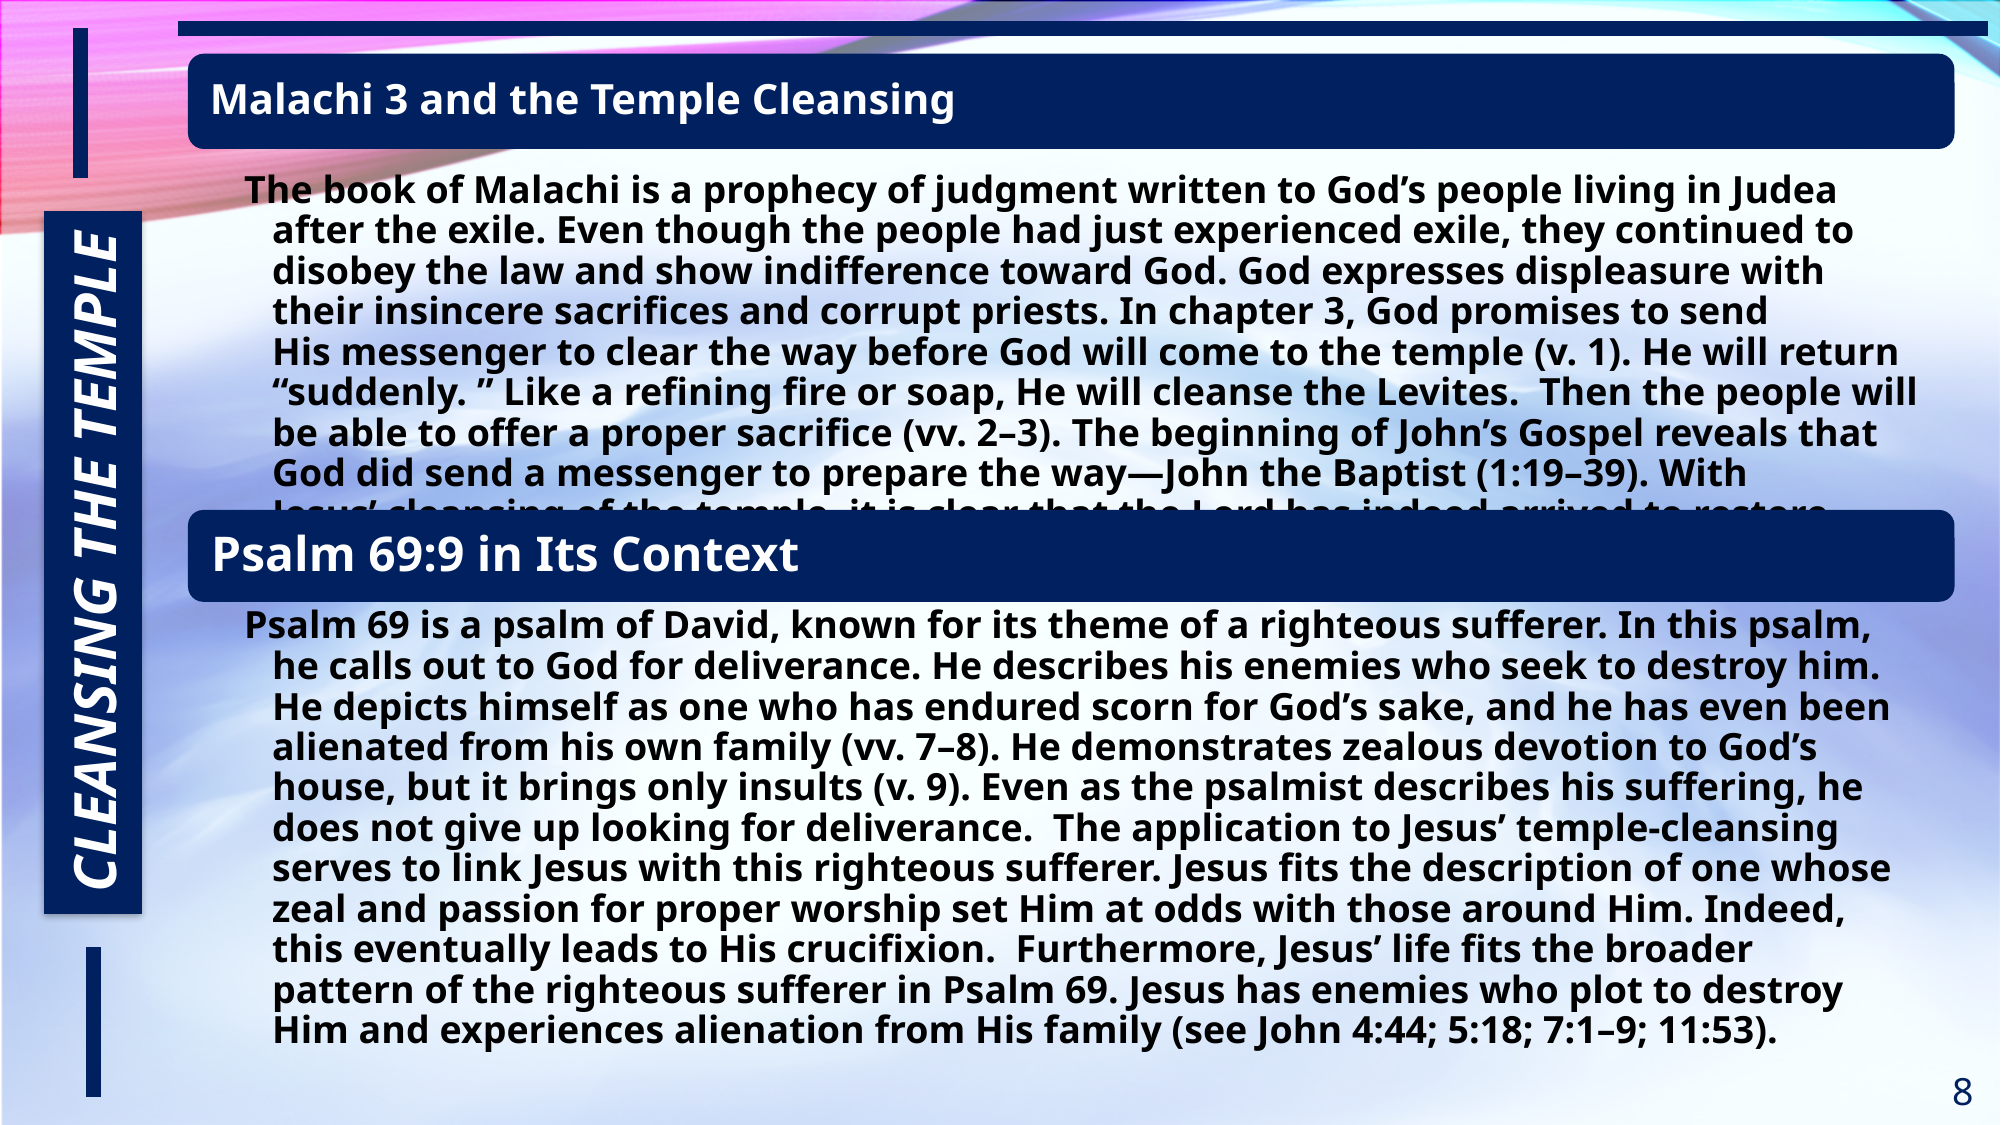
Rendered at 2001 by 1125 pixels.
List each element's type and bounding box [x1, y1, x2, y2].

picture [0, 0, 2000, 1125]
text_box [187, 53, 1955, 1042]
